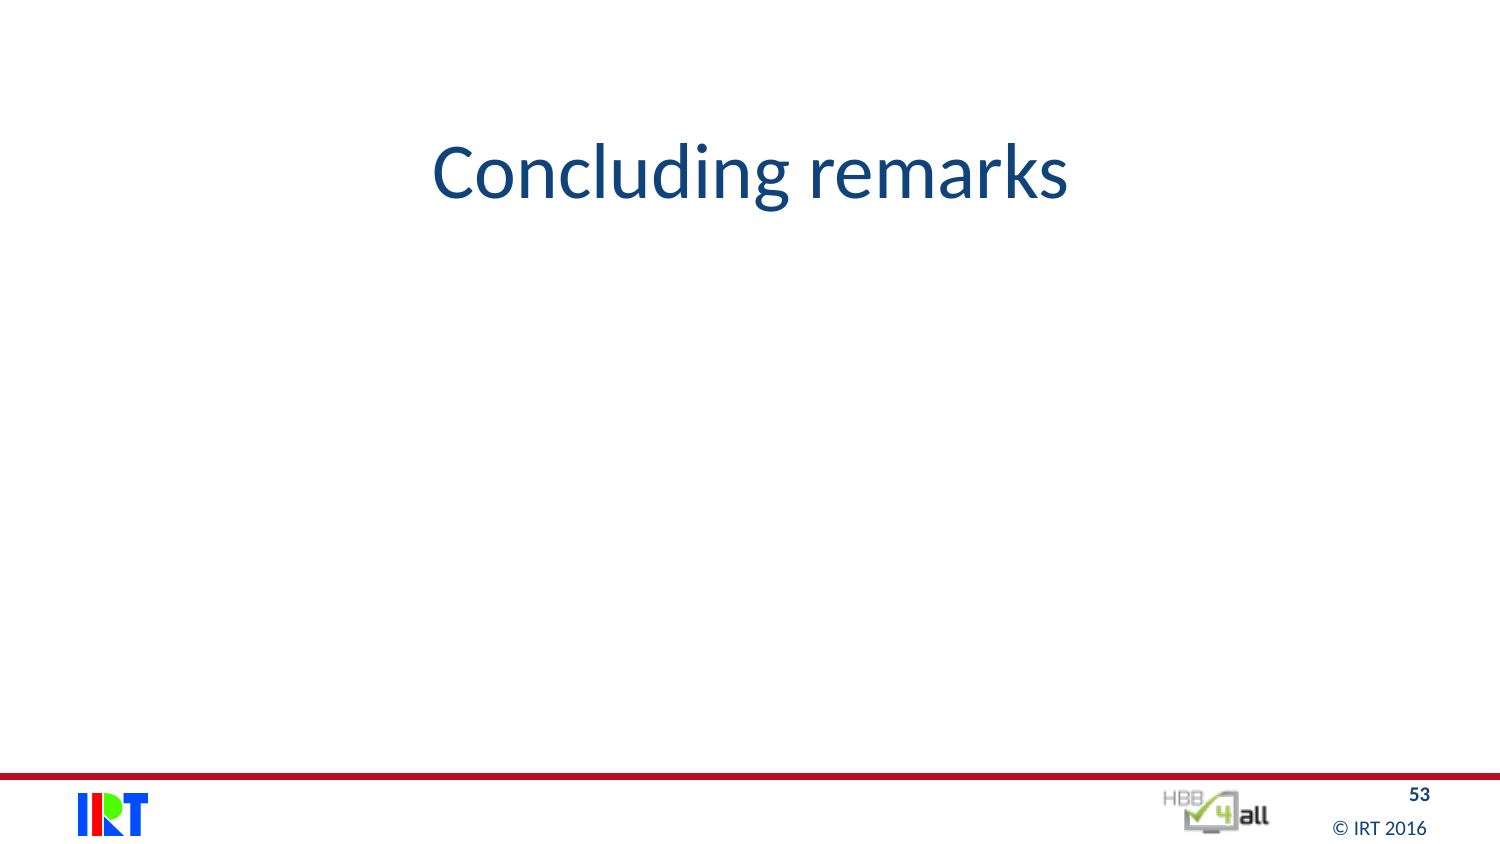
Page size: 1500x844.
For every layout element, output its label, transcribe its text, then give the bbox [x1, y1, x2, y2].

picture [78, 793, 148, 836]
title Concluding remarks [70, 129, 1432, 336]
picture [1163, 787, 1270, 844]
